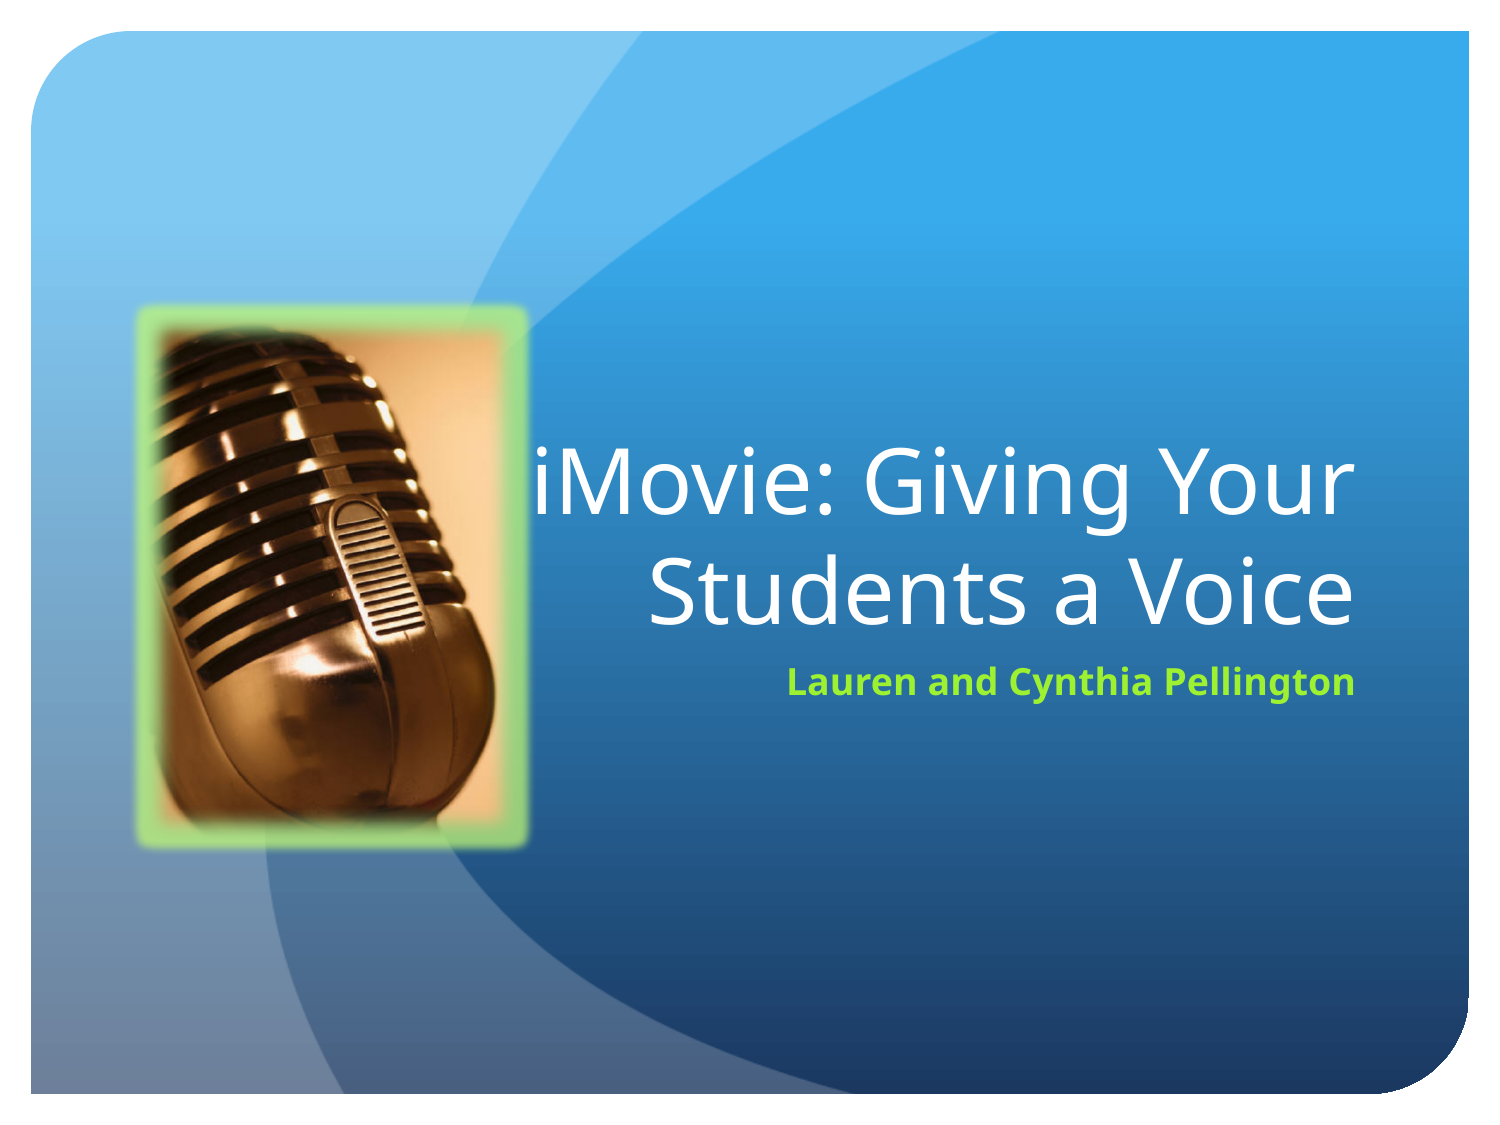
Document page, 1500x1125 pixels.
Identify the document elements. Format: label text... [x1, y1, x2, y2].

picture [25, 30, 1474, 1095]
title iMovie: Giving Your Students a Voice [533, 408, 1372, 650]
subtitle Lauren and Cynthia Pellington [262, 650, 1372, 939]
